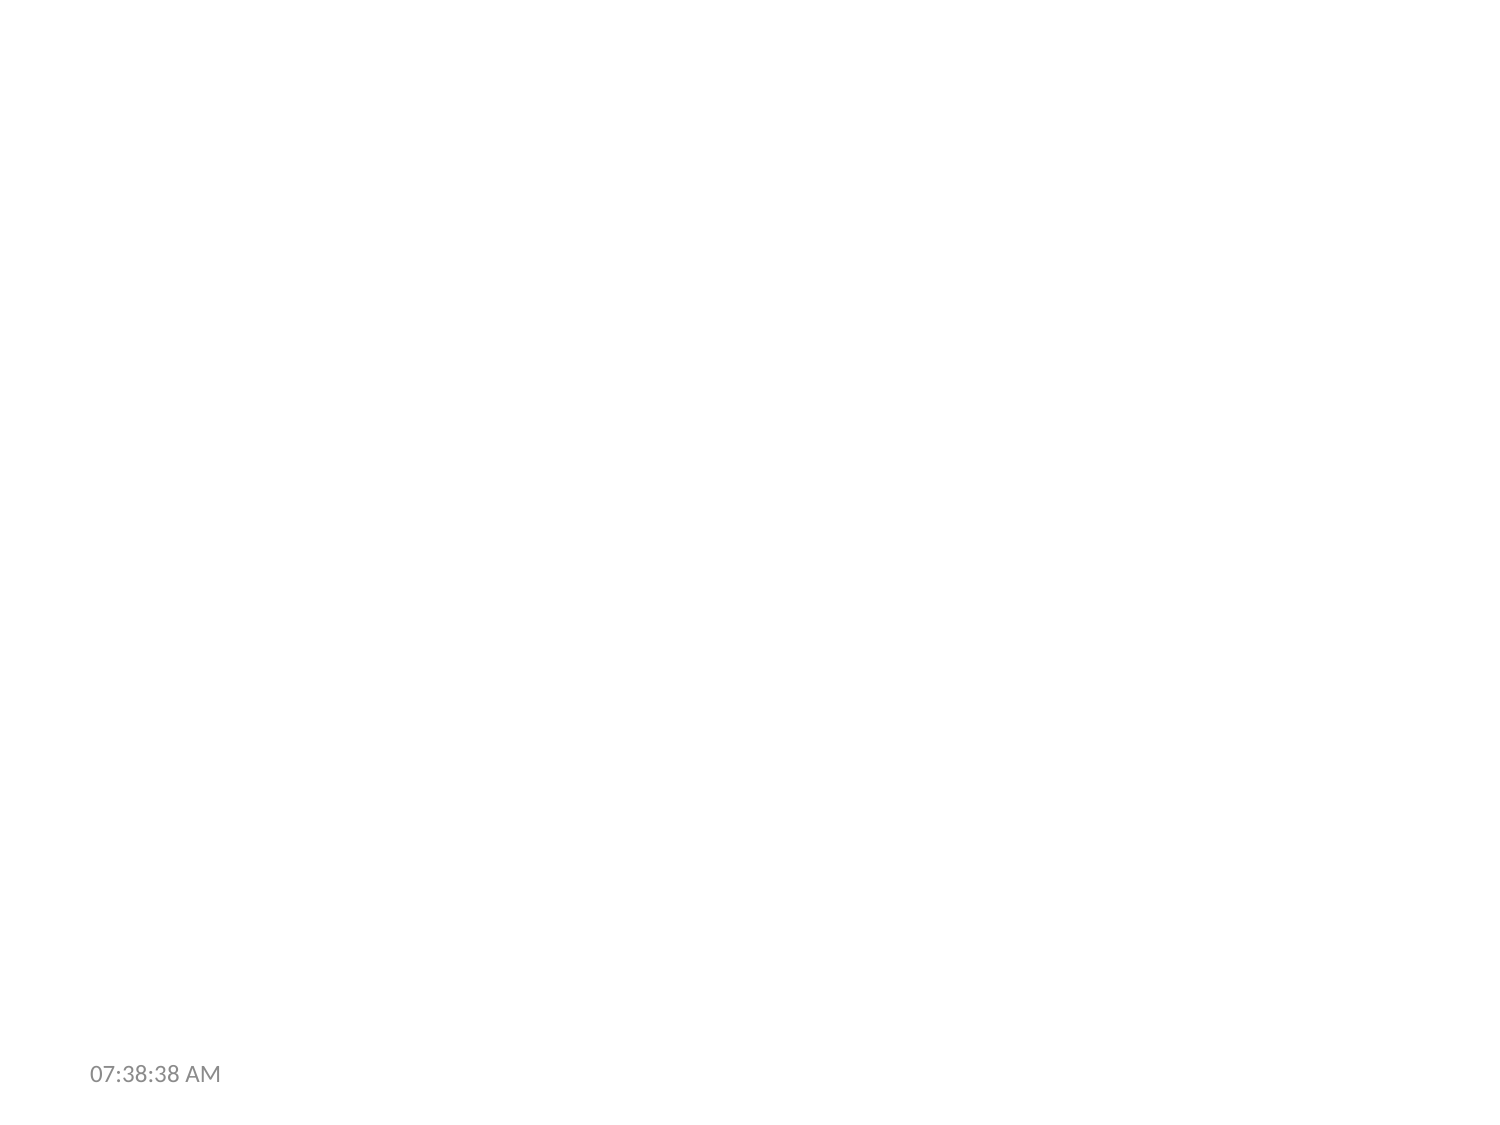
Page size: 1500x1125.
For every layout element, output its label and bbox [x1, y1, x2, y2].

slide_number [75, 1042, 425, 1103]
